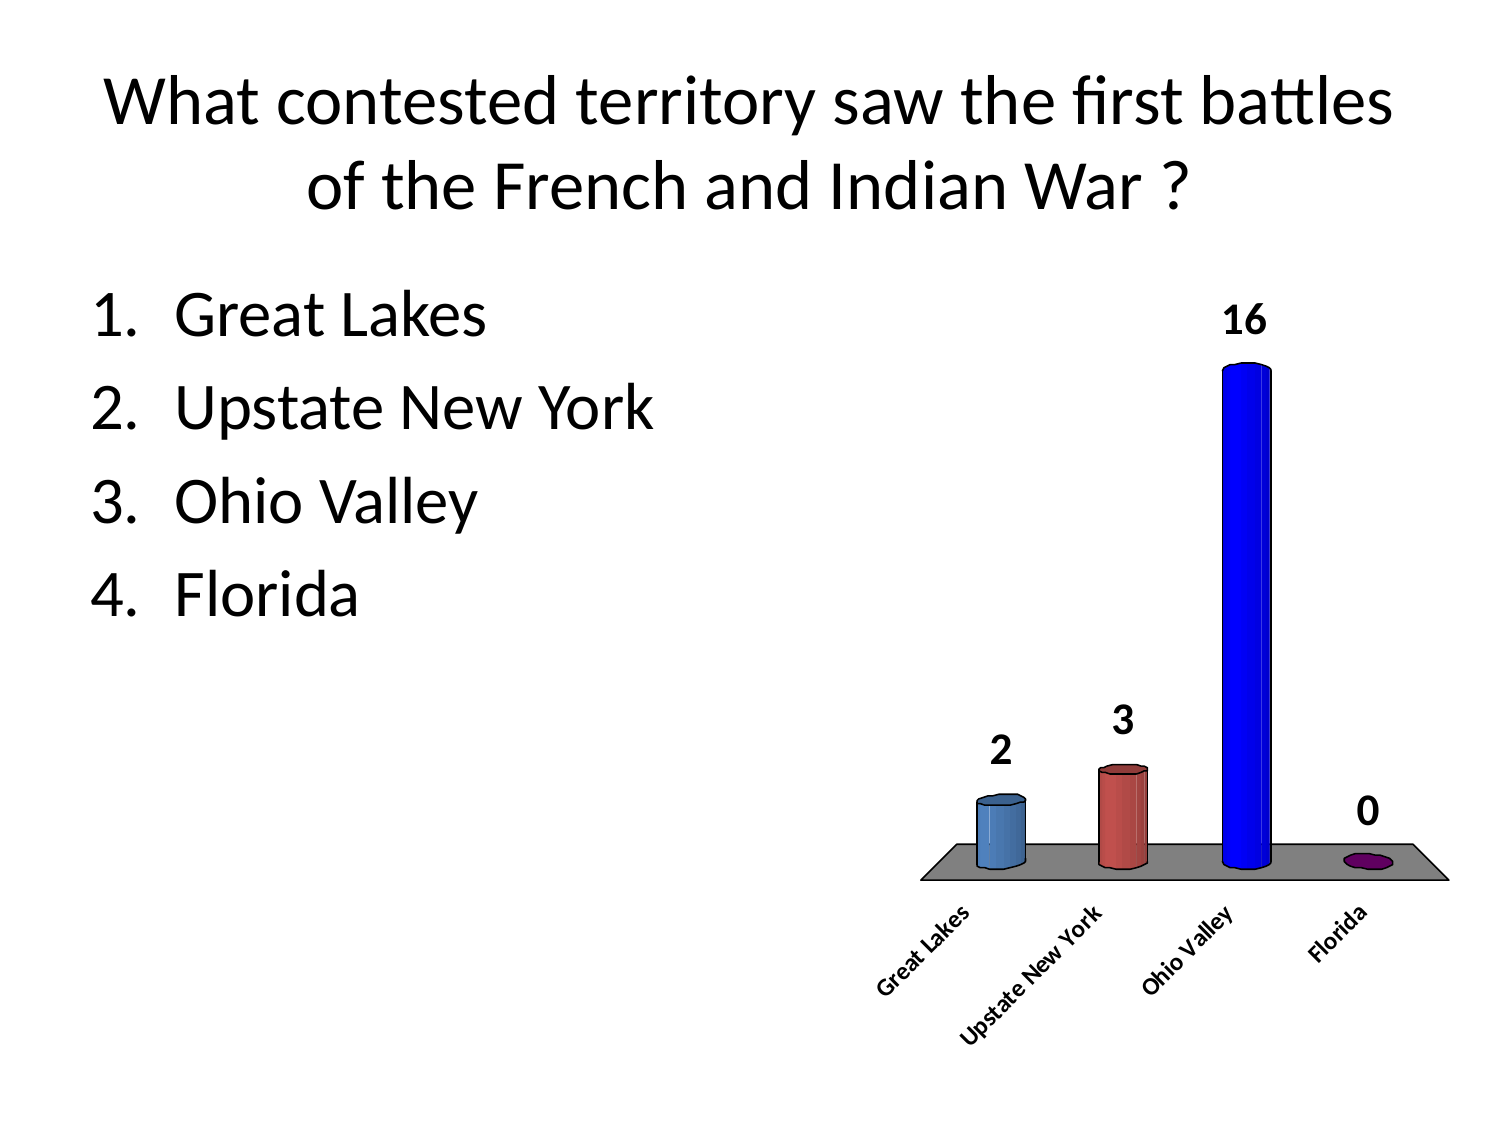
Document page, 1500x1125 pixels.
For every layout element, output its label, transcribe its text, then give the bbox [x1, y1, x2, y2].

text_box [739, 270, 1490, 1115]
list Great Lakes Upstate New York Ohio Valley Florida [75, 262, 750, 1005]
title What contested territory saw the first battles of the French and Indian War ? [75, 45, 1425, 233]
